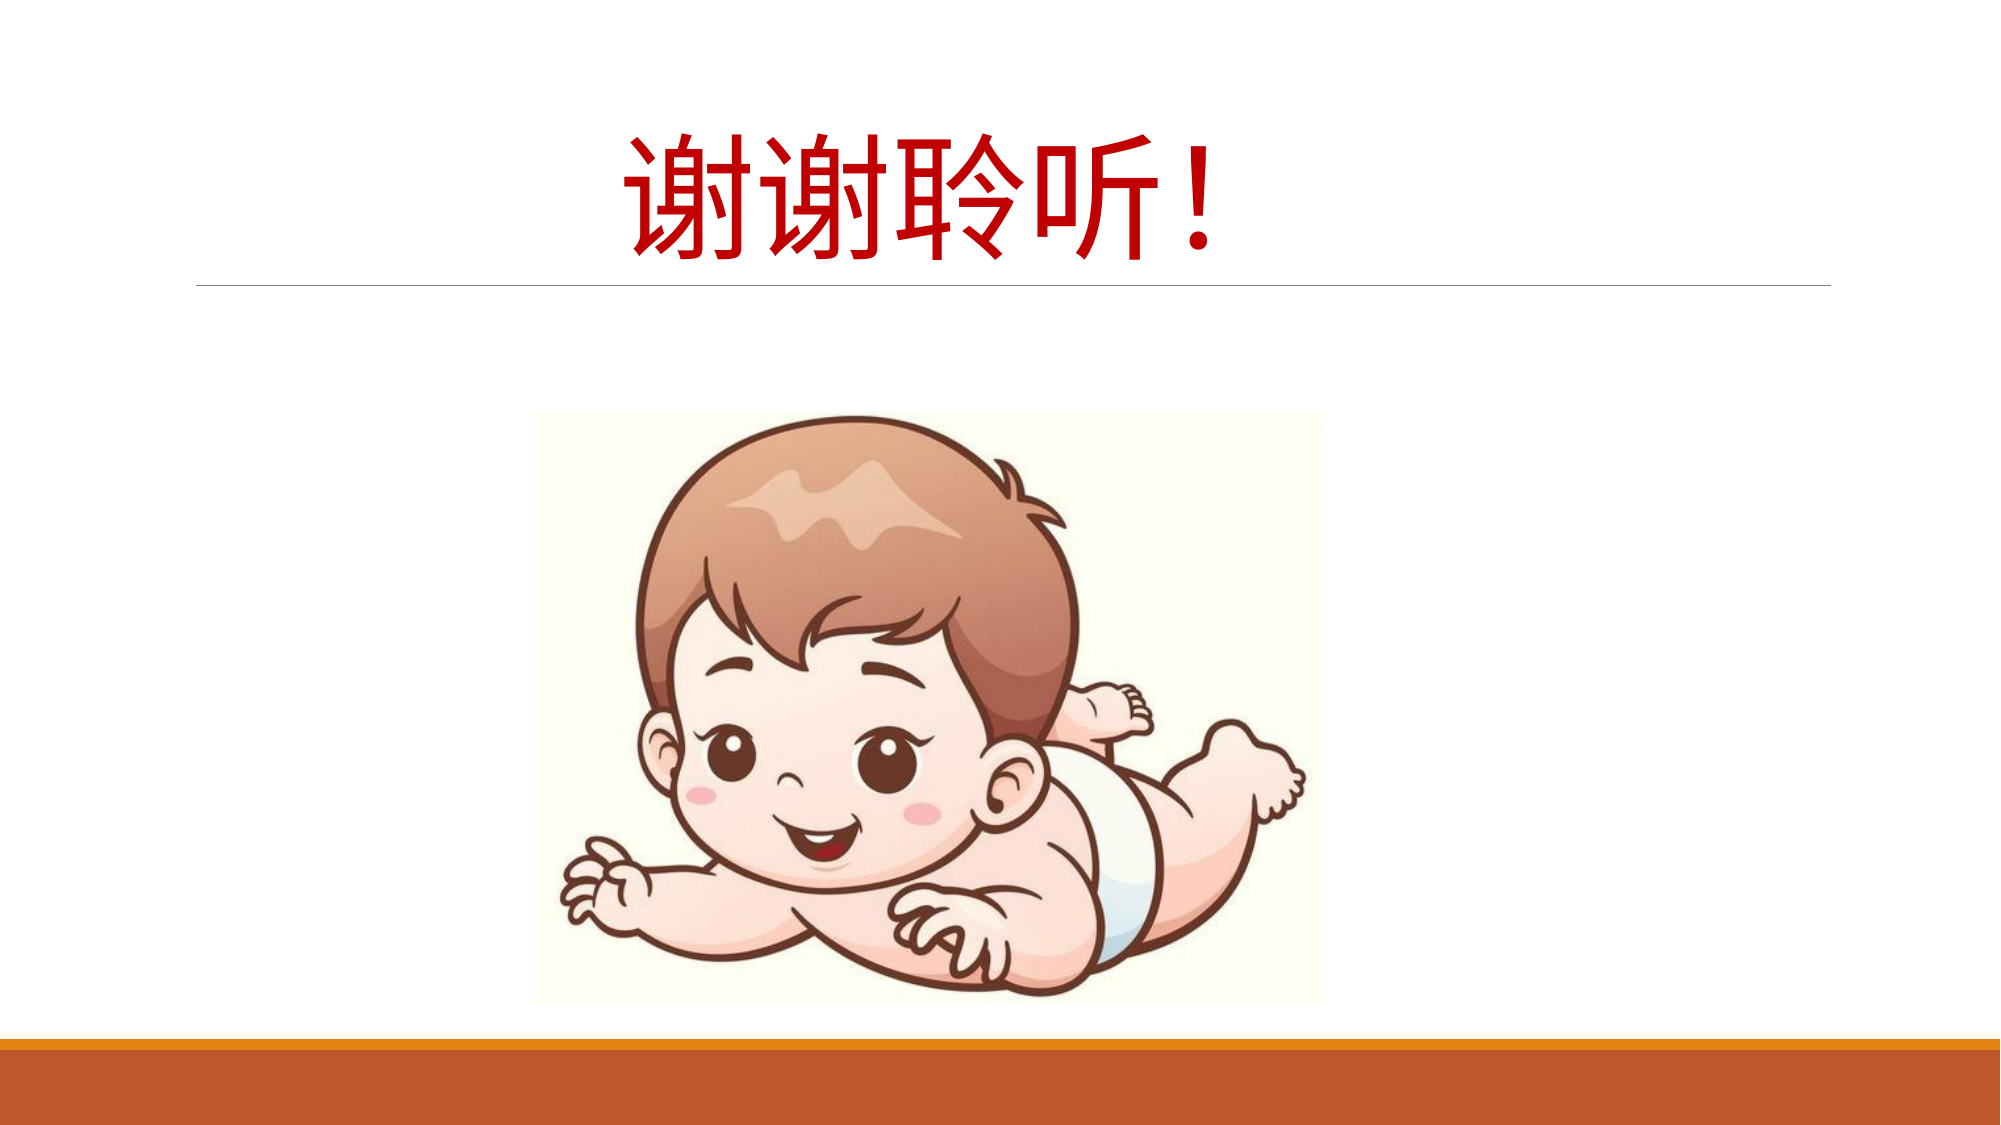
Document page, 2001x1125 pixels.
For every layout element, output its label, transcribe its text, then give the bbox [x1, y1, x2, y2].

picture [534, 411, 1324, 1004]
title 谢谢聆听！ [135, 47, 1786, 285]
